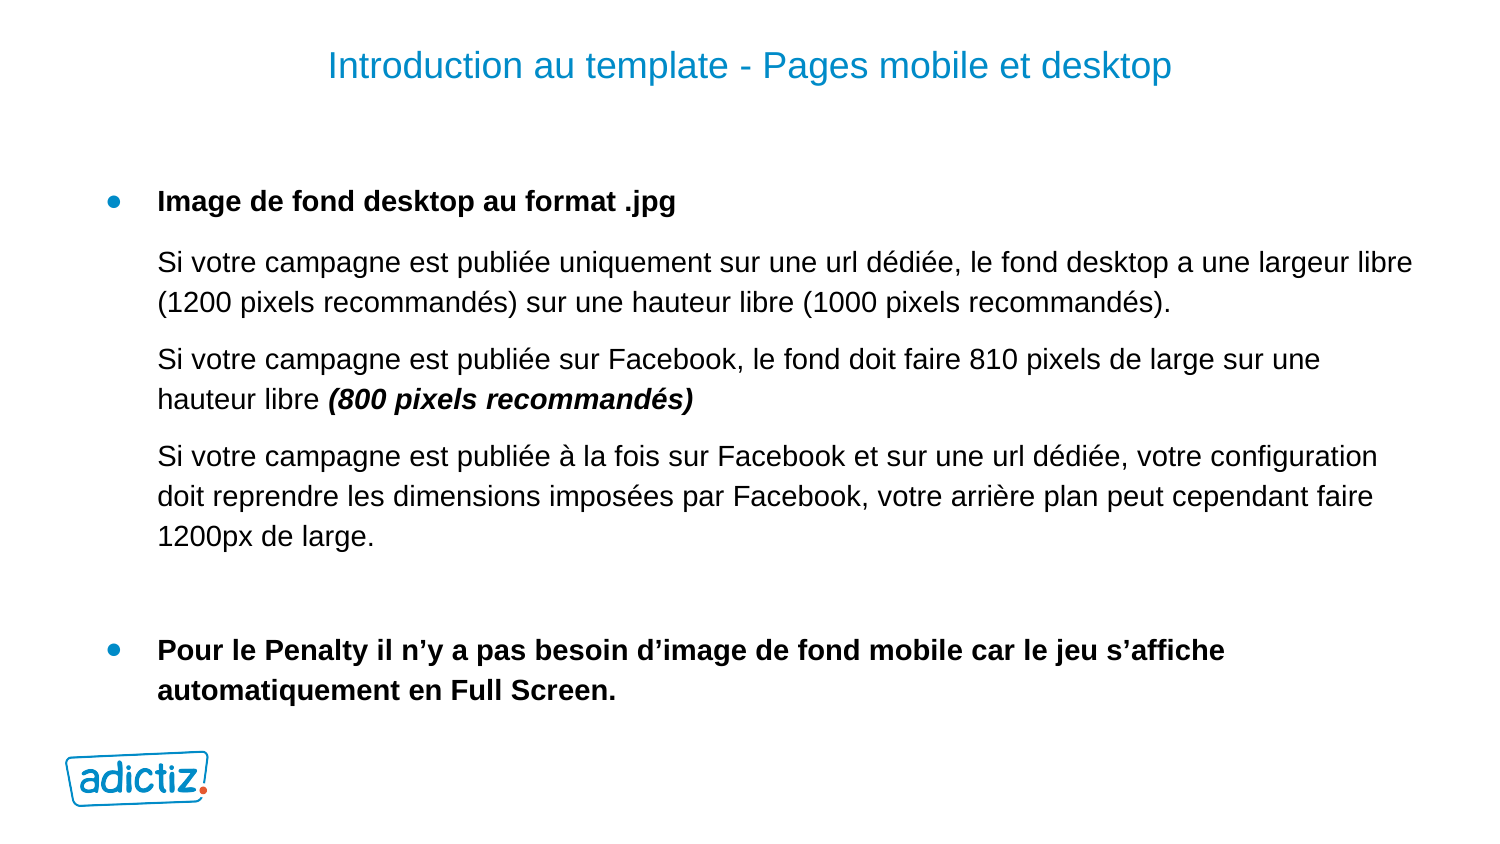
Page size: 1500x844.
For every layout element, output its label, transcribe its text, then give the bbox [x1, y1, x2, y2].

picture [59, 748, 214, 810]
title Introduction au template - Pages mobile et desktop [67, 0, 1433, 110]
list Image de fond desktop au format .jpg Si votre campagne est publiée uniquement sur une url dédiée, le fond desktop a une largeur libre (1200 pixels recommandés) sur une hauteur libre (1000 pixels recommandés). Si votre campagne est publiée sur Facebook, le fond doit faire 810 pixels de large sur une hauteur libre (800 pixels recommandés) Si votre campagne est publiée à la fois sur Facebook et sur une url dédiée, votre configuration doit reprendre les dimensions imposées par Facebook, votre arrière plan peut cependant faire 1200px de large. Pour le Penalty il n’y a pas besoin d’image de fond mobile car le jeu s’affiche automatiquement en Full Screen. [67, 110, 1433, 734]
